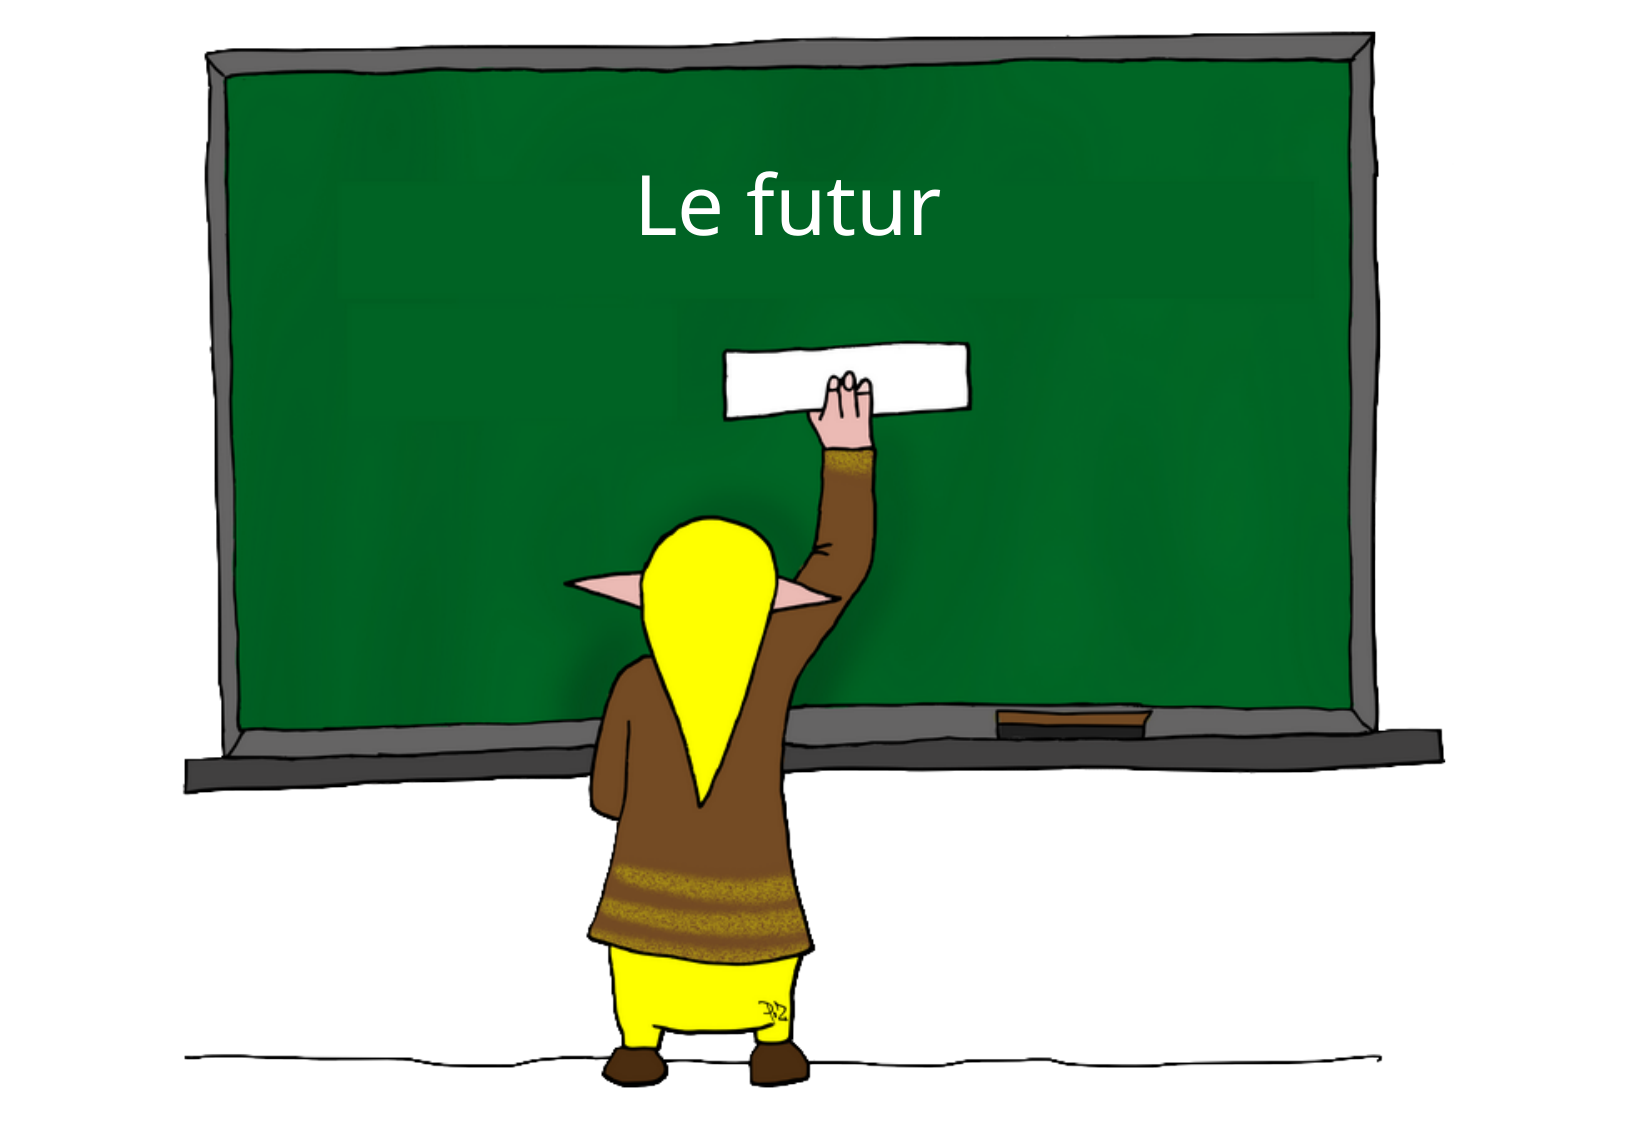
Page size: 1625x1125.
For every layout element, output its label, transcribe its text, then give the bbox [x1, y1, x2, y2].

picture [145, 17, 1479, 1108]
list Le futur [233, 90, 1344, 315]
